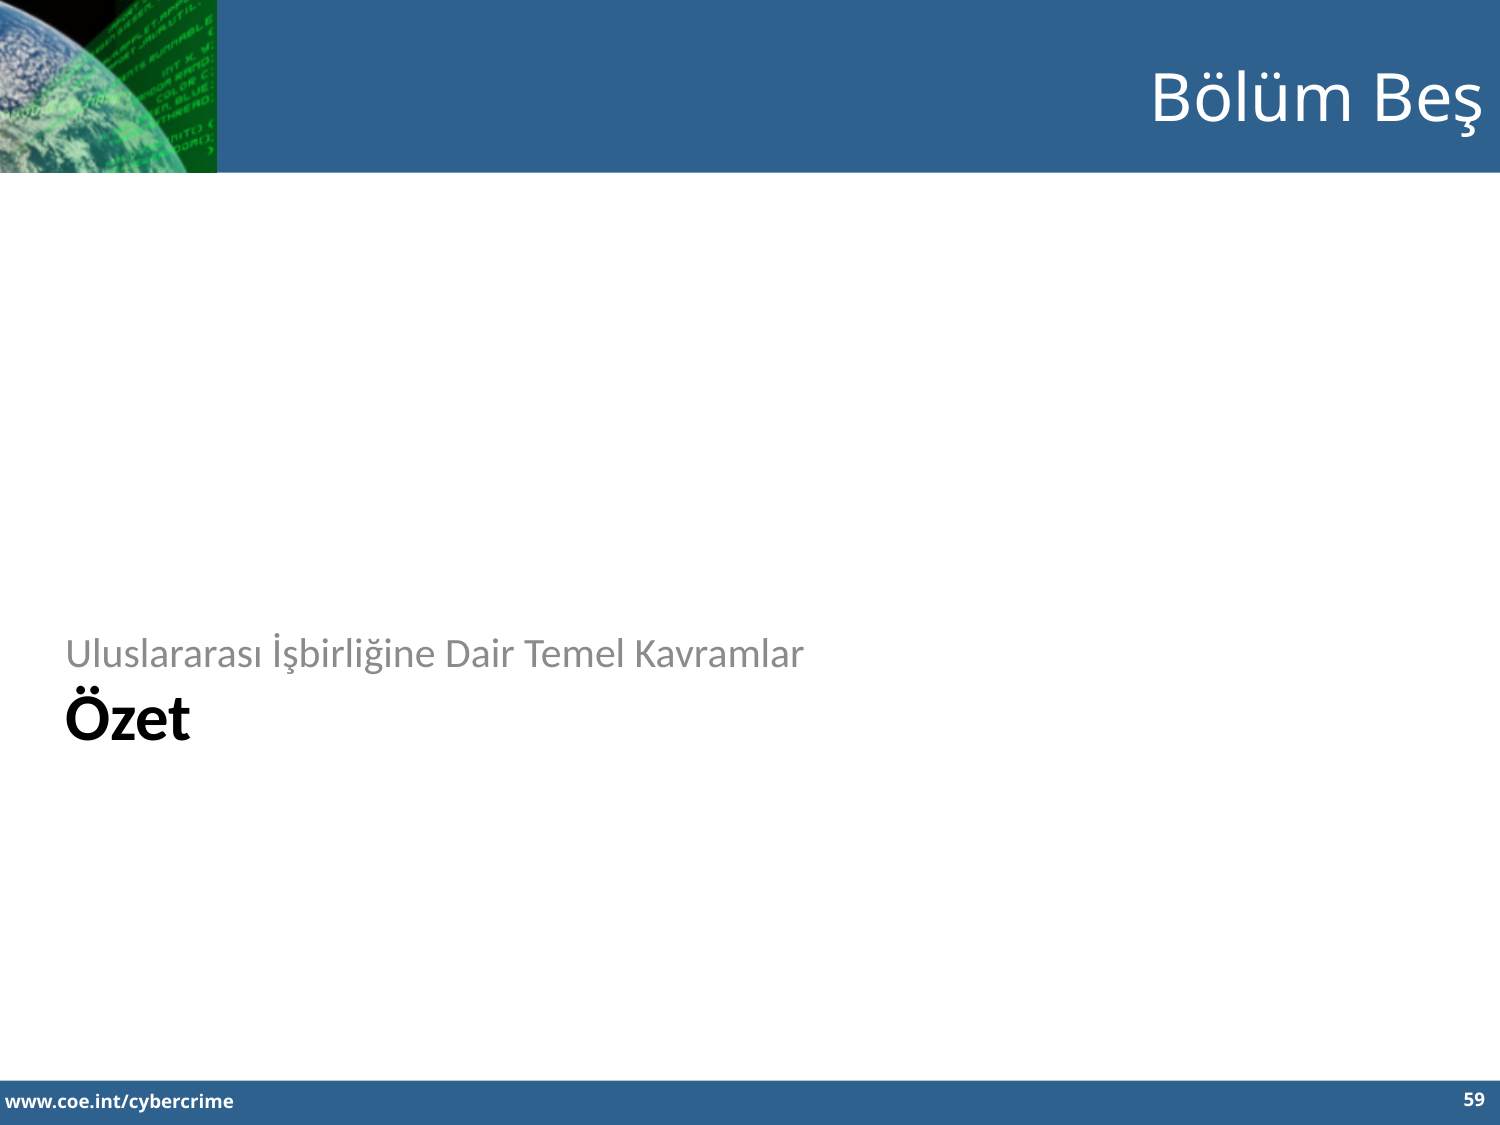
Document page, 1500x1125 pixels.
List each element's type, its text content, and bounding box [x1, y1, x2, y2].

picture [0, 1, 217, 173]
text_box Bölüm Beş [309, 18, 1500, 171]
text_box Özet [50, 681, 1450, 761]
slide_number 59 [1162, 1080, 1500, 1125]
text_box Uluslararası İşbirliğine Dair Temel Kavramlar [50, 624, 1326, 681]
